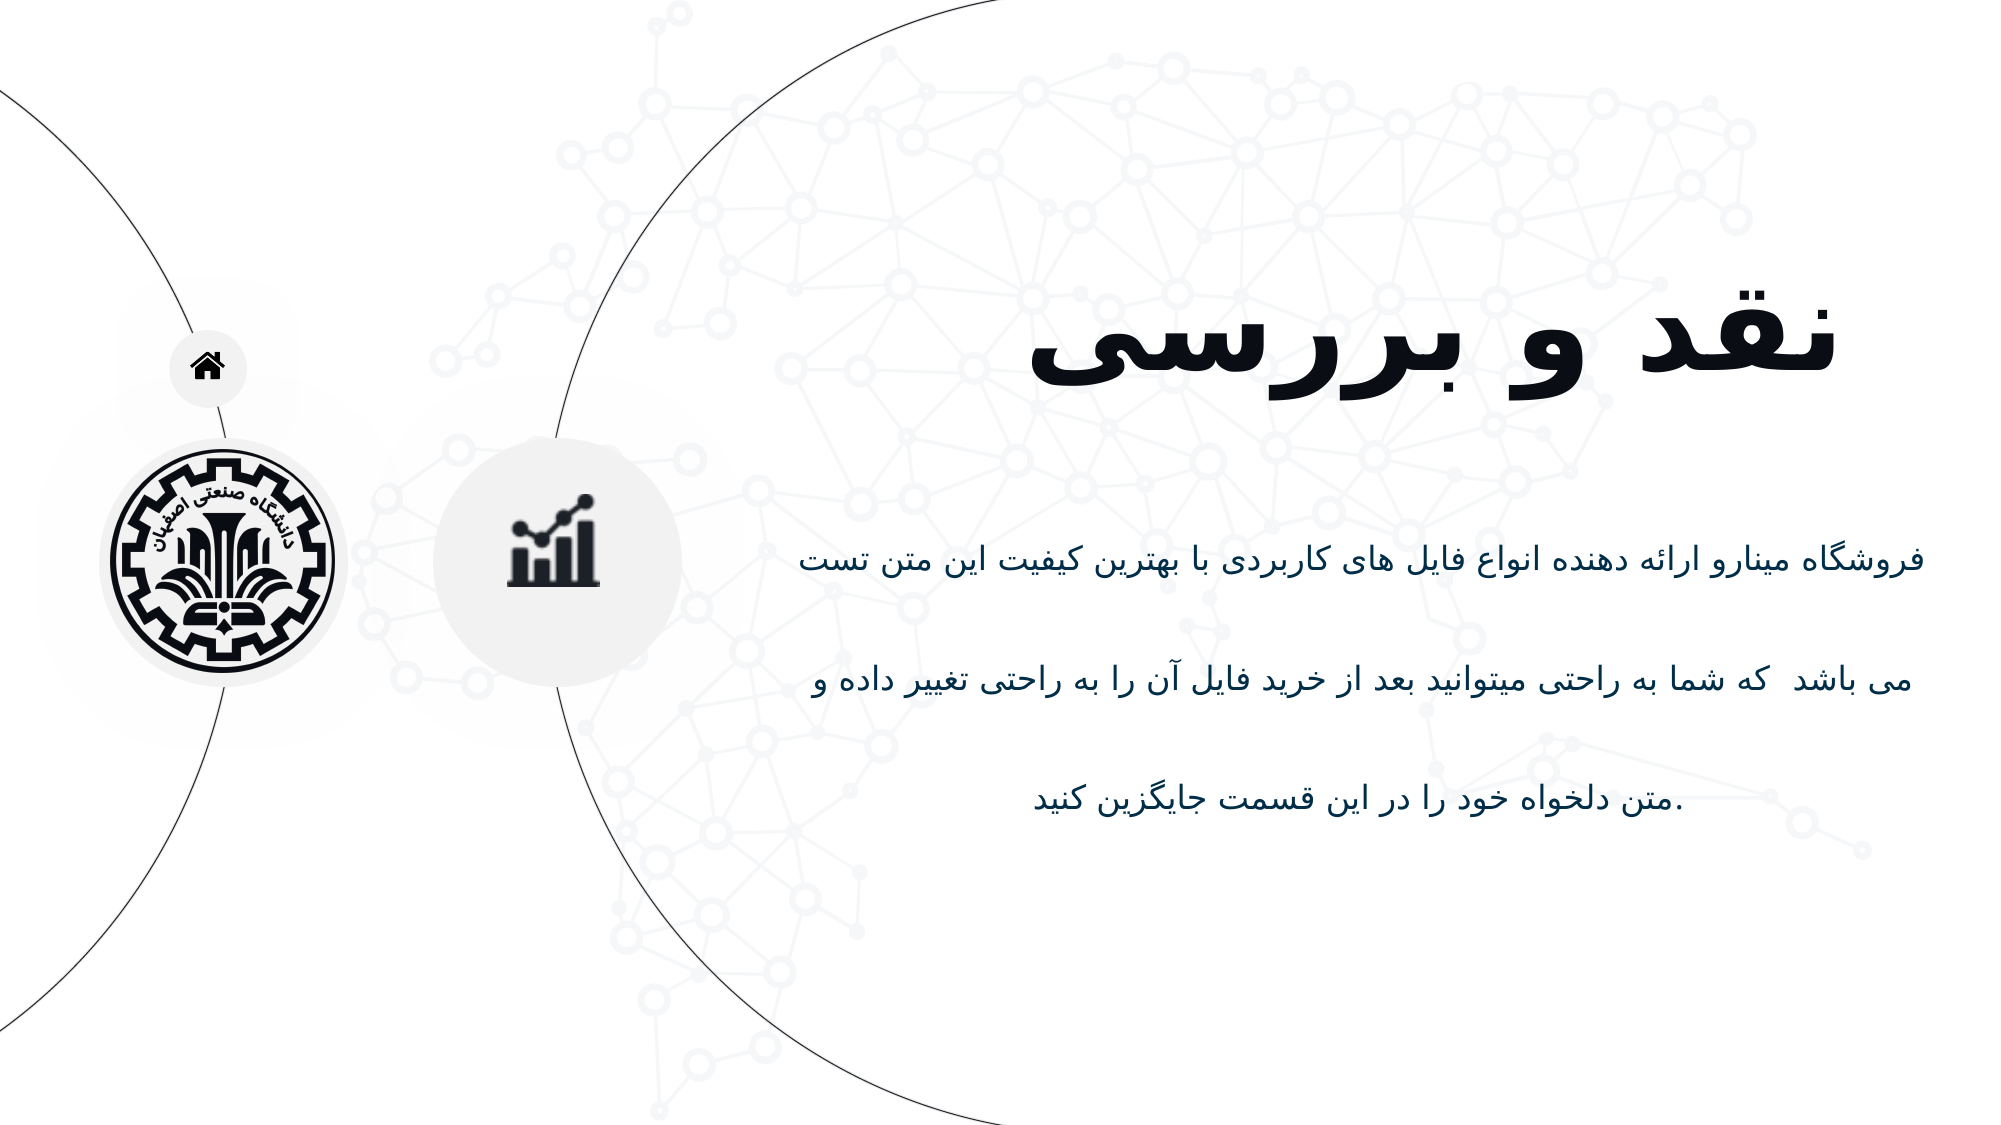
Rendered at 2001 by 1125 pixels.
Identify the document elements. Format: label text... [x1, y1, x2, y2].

picture [507, 494, 600, 587]
text_box نقد و بررسی [981, 237, 1888, 403]
text_box فروشگاه مینارو ارائه دهنده انواع فایل های کاربردی با بهترین کیفیت این متن تست می باشد که شما به راحتی میتوانید بعد از خرید فایل آن را به راحتی تغییر داده و متن دلخواه خود را در این قسمت جایگزین کنید. [773, 449, 1953, 824]
picture [190, 348, 225, 383]
picture [110, 449, 335, 674]
